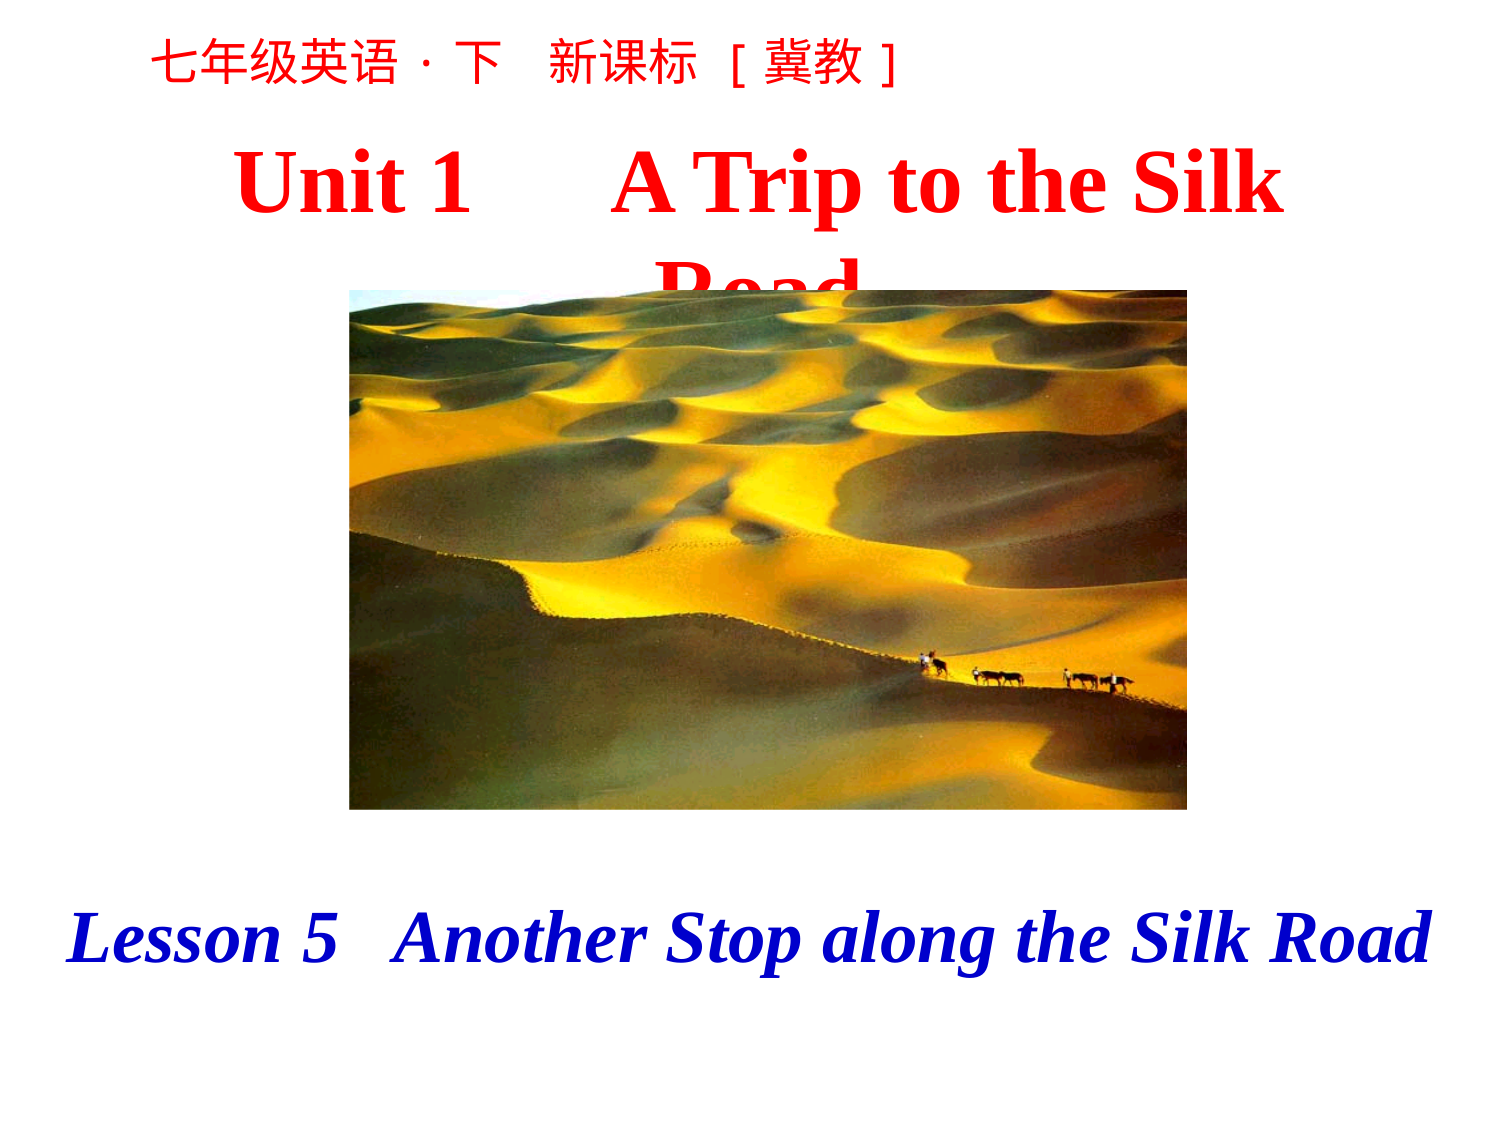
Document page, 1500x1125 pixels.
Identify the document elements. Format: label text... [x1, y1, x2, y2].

text_box Unit 1 A Trip to the Silk Road [112, 113, 1406, 349]
text_box 七年级英语·下 新课标 [冀教] [0, 23, 1055, 99]
text_box Lesson 5 Another Stop along the Silk Road [0, 791, 1500, 985]
picture [348, 290, 1188, 811]
